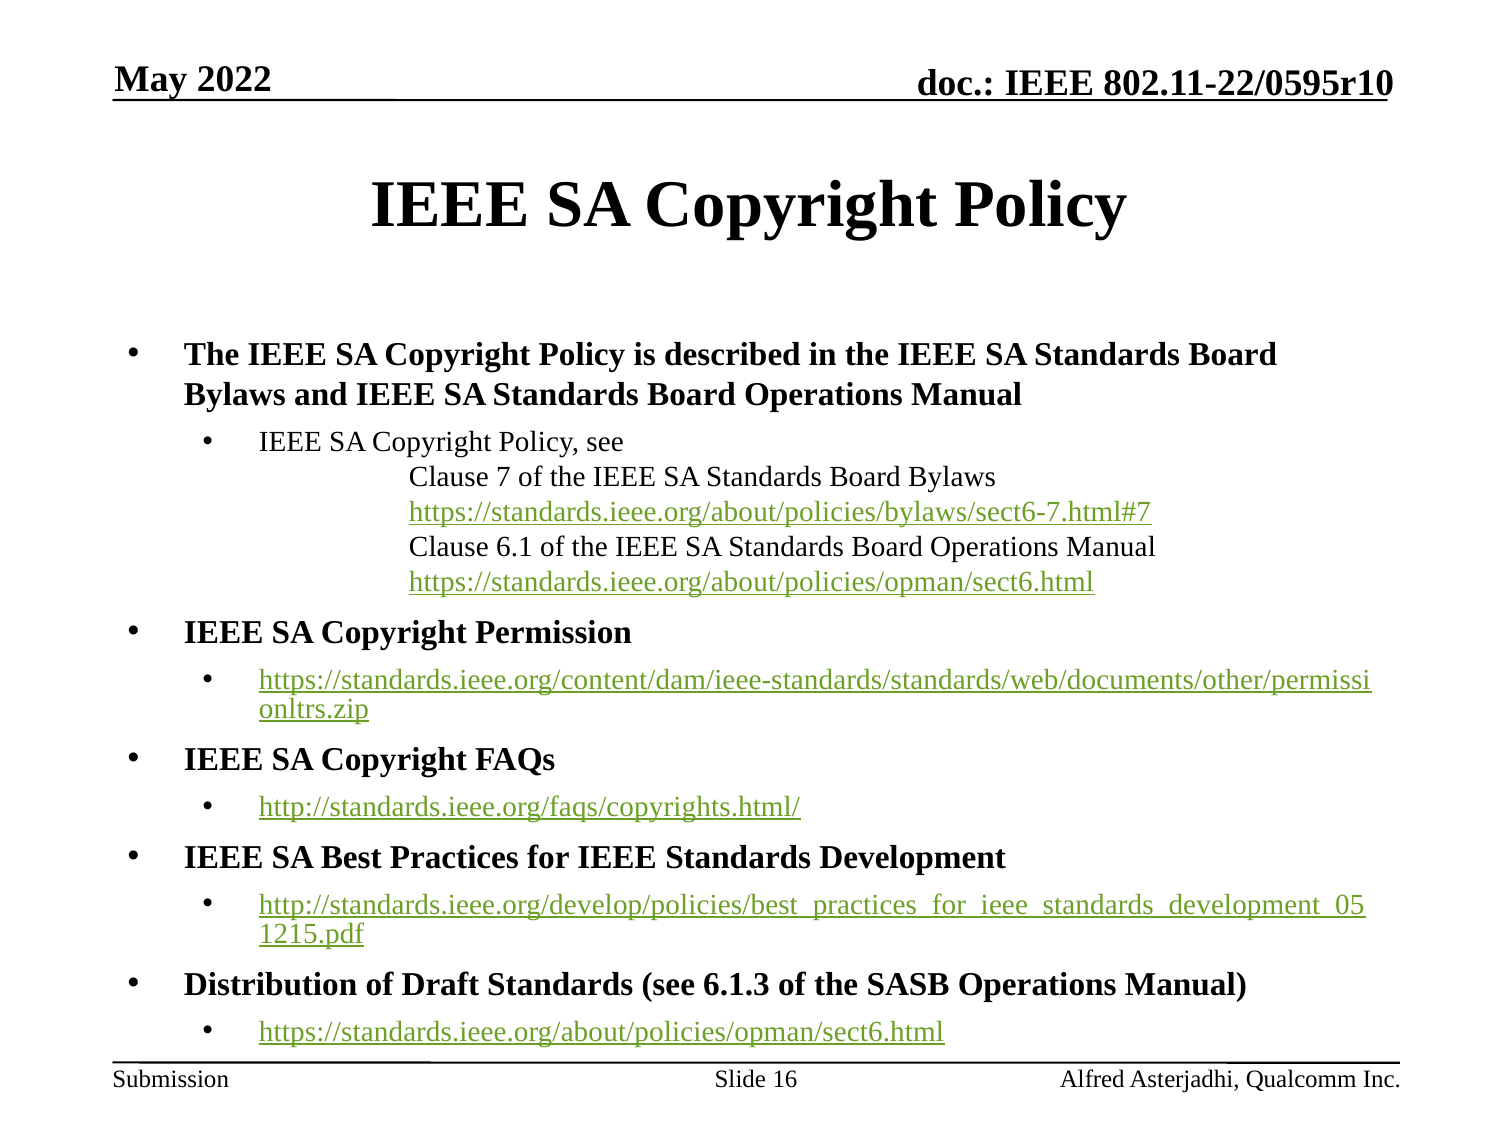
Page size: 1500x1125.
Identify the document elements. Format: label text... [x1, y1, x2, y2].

title IEEE SA Copyright Policy [112, 112, 1388, 288]
list The IEEE SA Copyright Policy is described in the IEEE SA Standards Board Bylaws and IEEE SA Standards Board Operations Manual IEEE SA Copyright Policy, see Clause 7 of the IEEE SA Standards Board Bylaws https://standards.ieee.org/about/policies/bylaws/sect6-7.html#7 Clause 6.1 of the IEEE SA Standards Board Operations Manual https://standards.ieee.org/about/policies/opman/sect6.html IEEE SA Copyright Permission https://standards.ieee.org/content/dam/ieee-standards/standards/web/documents/other/permissionltrs.zip IEEE SA Copyright FAQs http://standards.ieee.org/faqs/copyrights.html/ IEEE SA Best Practices for IEEE Standards Development http://standards.ieee.org/develop/policies/best_practices_for_ieee_standards_development_051215.pdf Distribution of Draft Standards (see 6.1.3 of the SASB Operations Manual) https://standards.ieee.org/about/policies/opman/sect6.html [112, 324, 1388, 1063]
footer Alfred Asterjadhi, Qualcomm Inc. [878, 1061, 1402, 1093]
slide_number Slide 16 [712, 1061, 800, 1123]
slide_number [114, 54, 423, 100]
